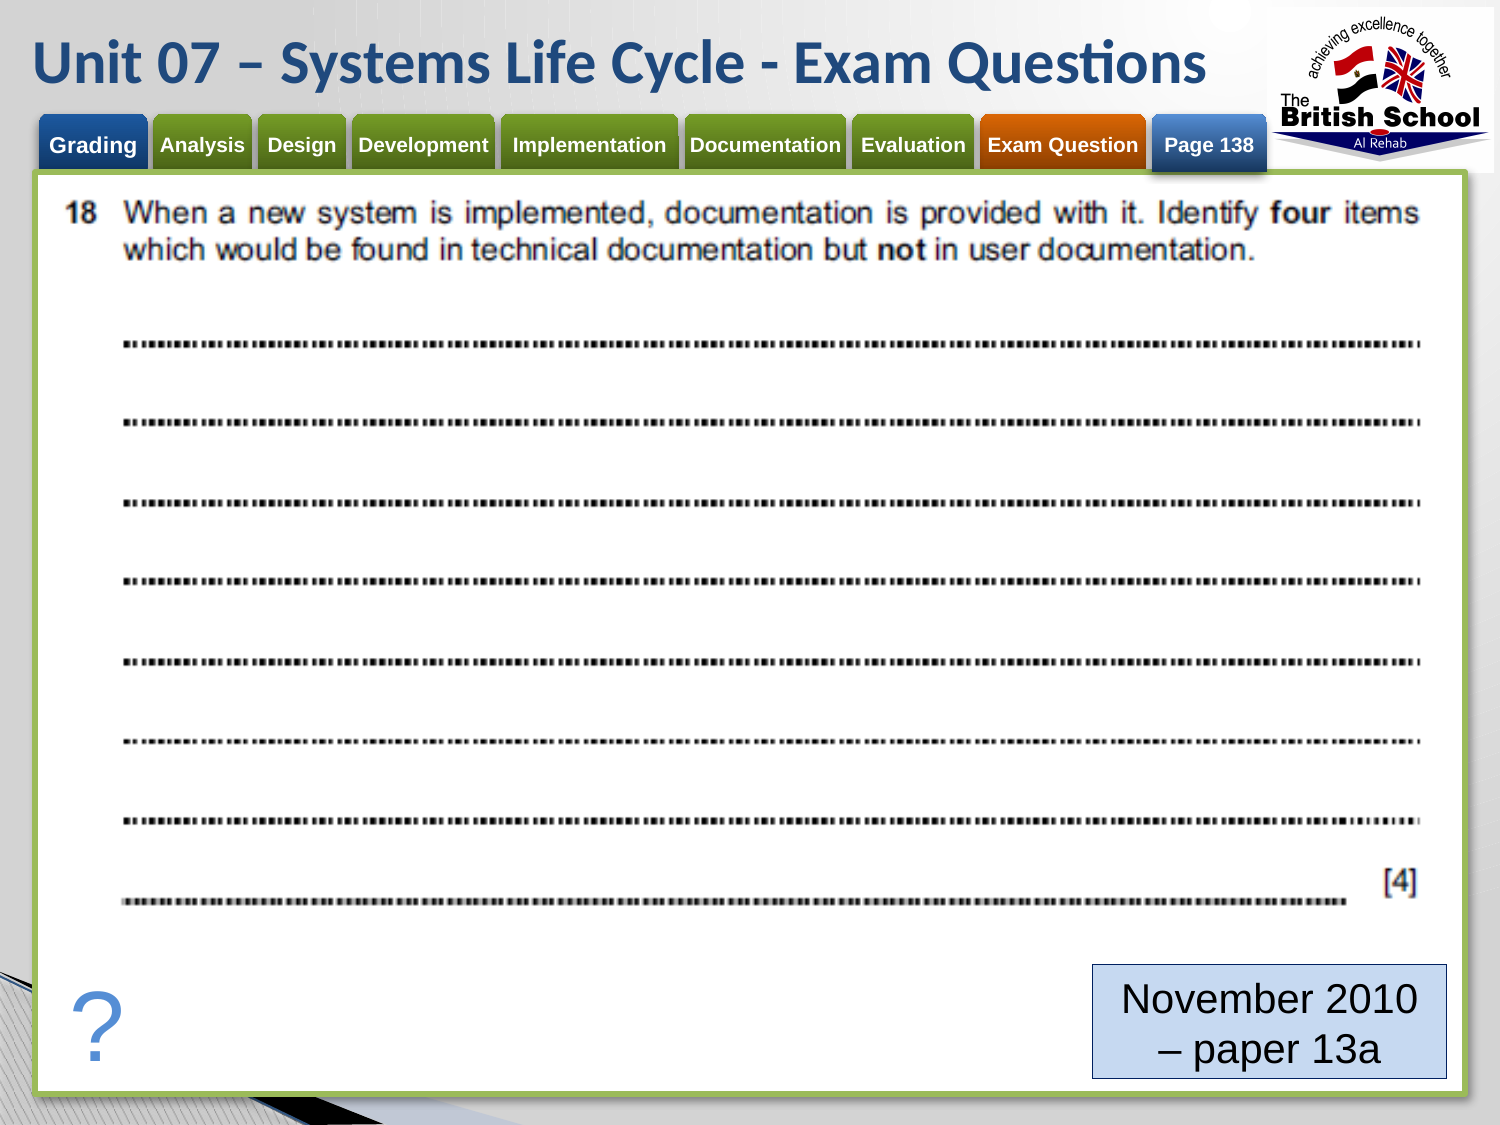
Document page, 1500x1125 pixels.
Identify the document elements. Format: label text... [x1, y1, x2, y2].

text_box ? [54, 954, 129, 1089]
text_box November 2010 – paper 13a [1092, 964, 1447, 1079]
text_box Page 138 [1151, 113, 1268, 173]
picture [281, 1114, 303, 1125]
picture [1267, 7, 1495, 173]
title Unit 07 – Systems Life Cycle - Exam Questions [17, 7, 1256, 110]
picture [54, 184, 1448, 916]
